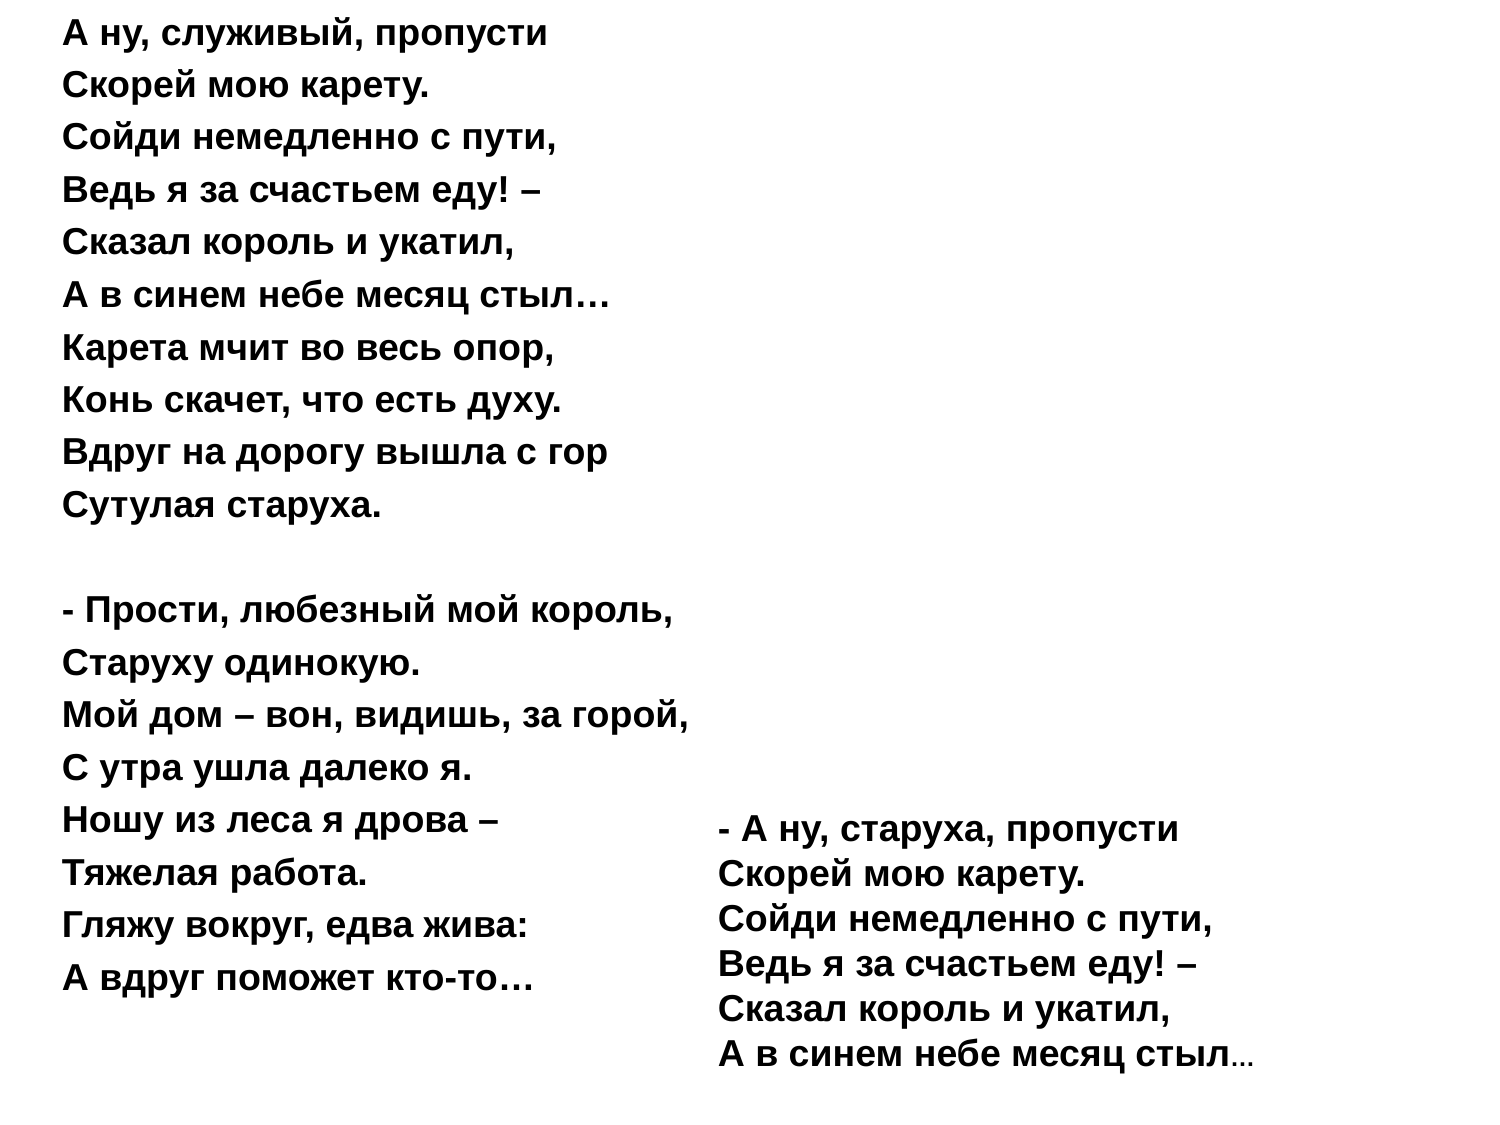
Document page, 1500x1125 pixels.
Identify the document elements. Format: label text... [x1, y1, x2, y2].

text_box - А ну, старуха, пропусти Скорей мою карету. Сойди немедленно с пути, Ведь я за счастьем еду! – Сказал король и укатил, А в синем небе месяц стыл… [703, 796, 1453, 1082]
list А ну, служивый, пропусти Скорей мою карету. Сойди немедленно с пути, Ведь я за счастьем еду! – Сказал король и укатил, А в синем небе месяц стыл… Карета мчит во весь опор, Конь скачет, что есть духу. Вдруг на дорогу вышла с гор Сутулая старуха. - Прости, любезный мой король, Старуху одинокую. Мой дом – вон, видишь, за горой, С утра ушла далеко я. Ношу из леса я дрова – Тяжелая работа. Гляжу вокруг, едва жива: А вдруг поможет кто-то… [46, 0, 739, 1044]
